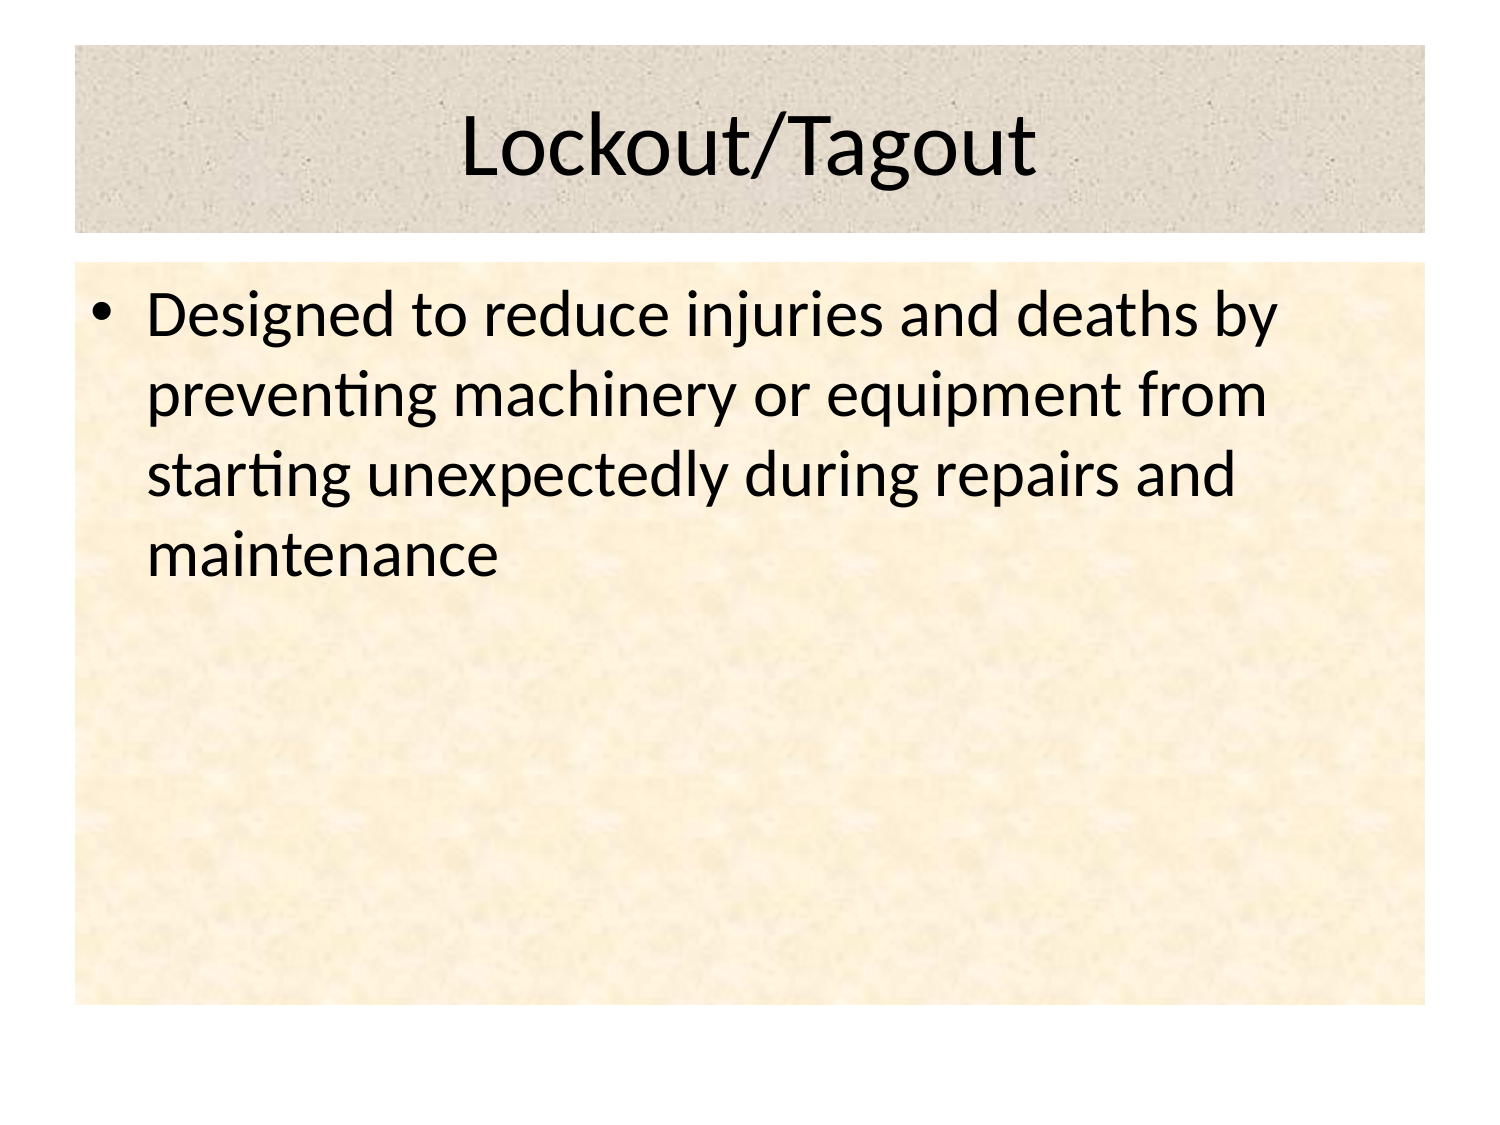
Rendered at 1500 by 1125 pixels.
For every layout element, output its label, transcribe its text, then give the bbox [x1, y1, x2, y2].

list Designed to reduce injuries and deaths by preventing machinery or equipment from starting unexpectedly during repairs and maintenance [75, 262, 1425, 1005]
title Lockout/Tagout [75, 45, 1425, 233]
